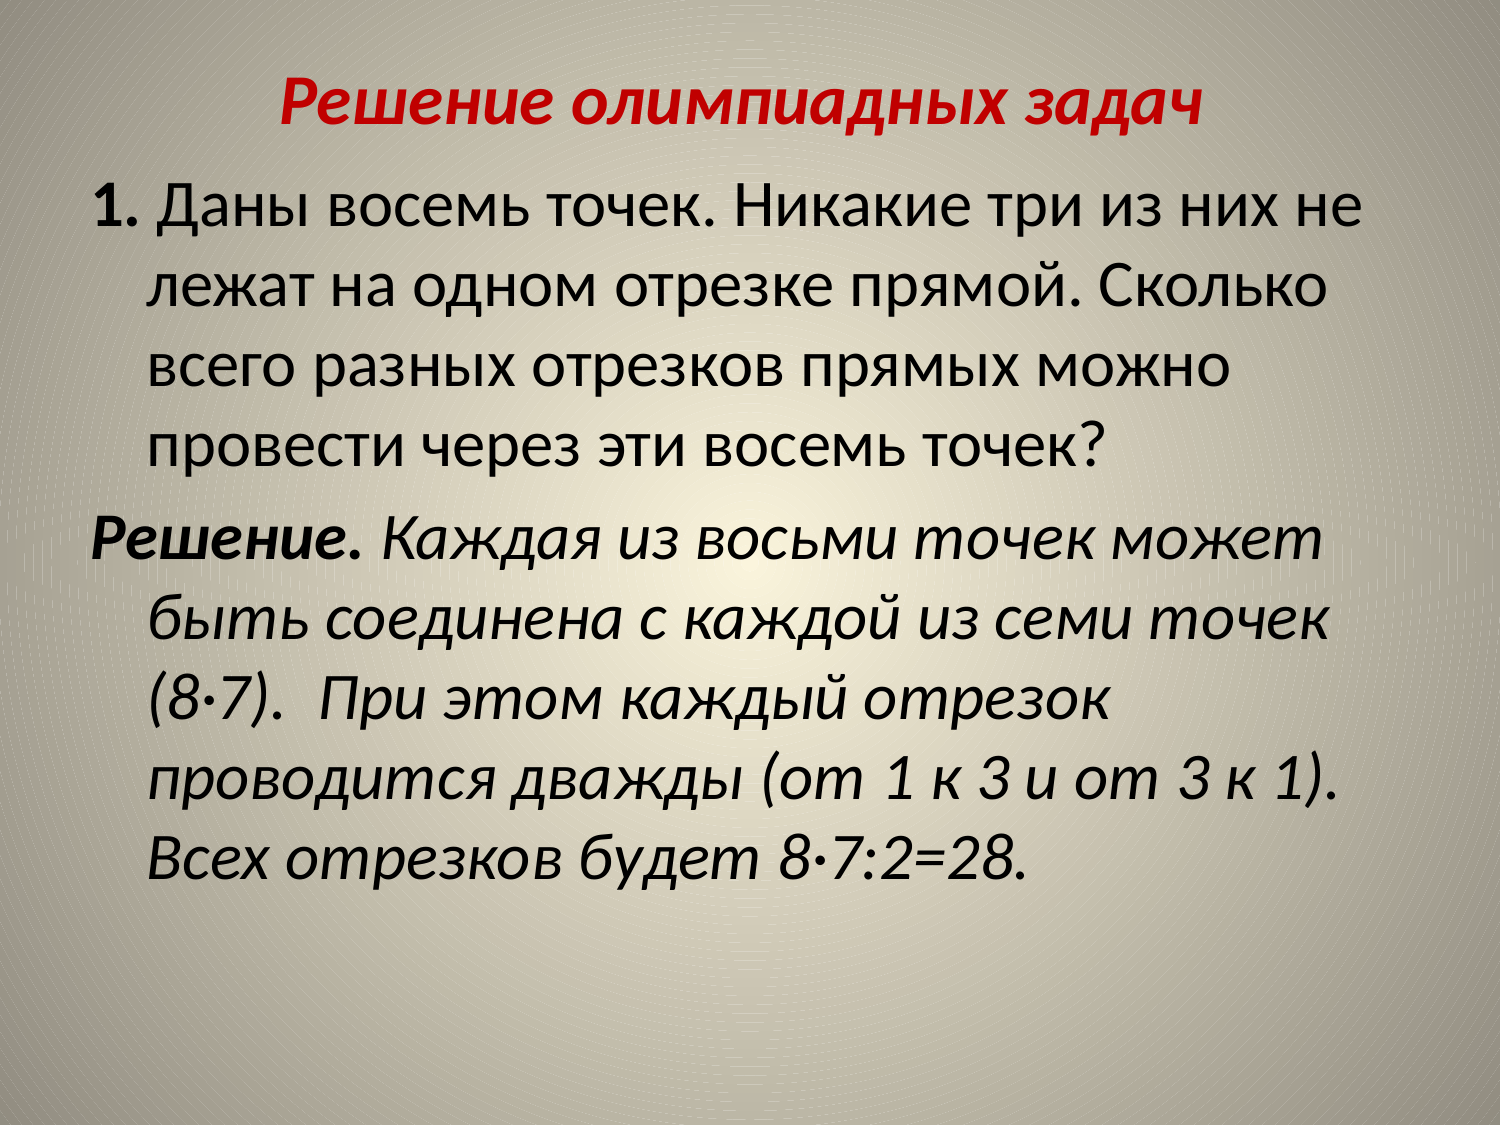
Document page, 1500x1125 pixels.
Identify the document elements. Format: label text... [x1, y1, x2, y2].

title Решение олимпиадных задач [75, 45, 1425, 152]
list 1. Даны восемь точек. Никакие три из них не лежат на одном отрезке прямой. Сколько всего разных отрезков прямых можно провести через эти восемь точек? Решение. Каждая из восьми точек может быть соединена с каждой из семи точек (8·7). При этом каждый отрезок проводится дважды (от 1 к 3 и от 3 к 1). Всех отрезков будет 8·7:2=28. [75, 152, 1425, 1005]
